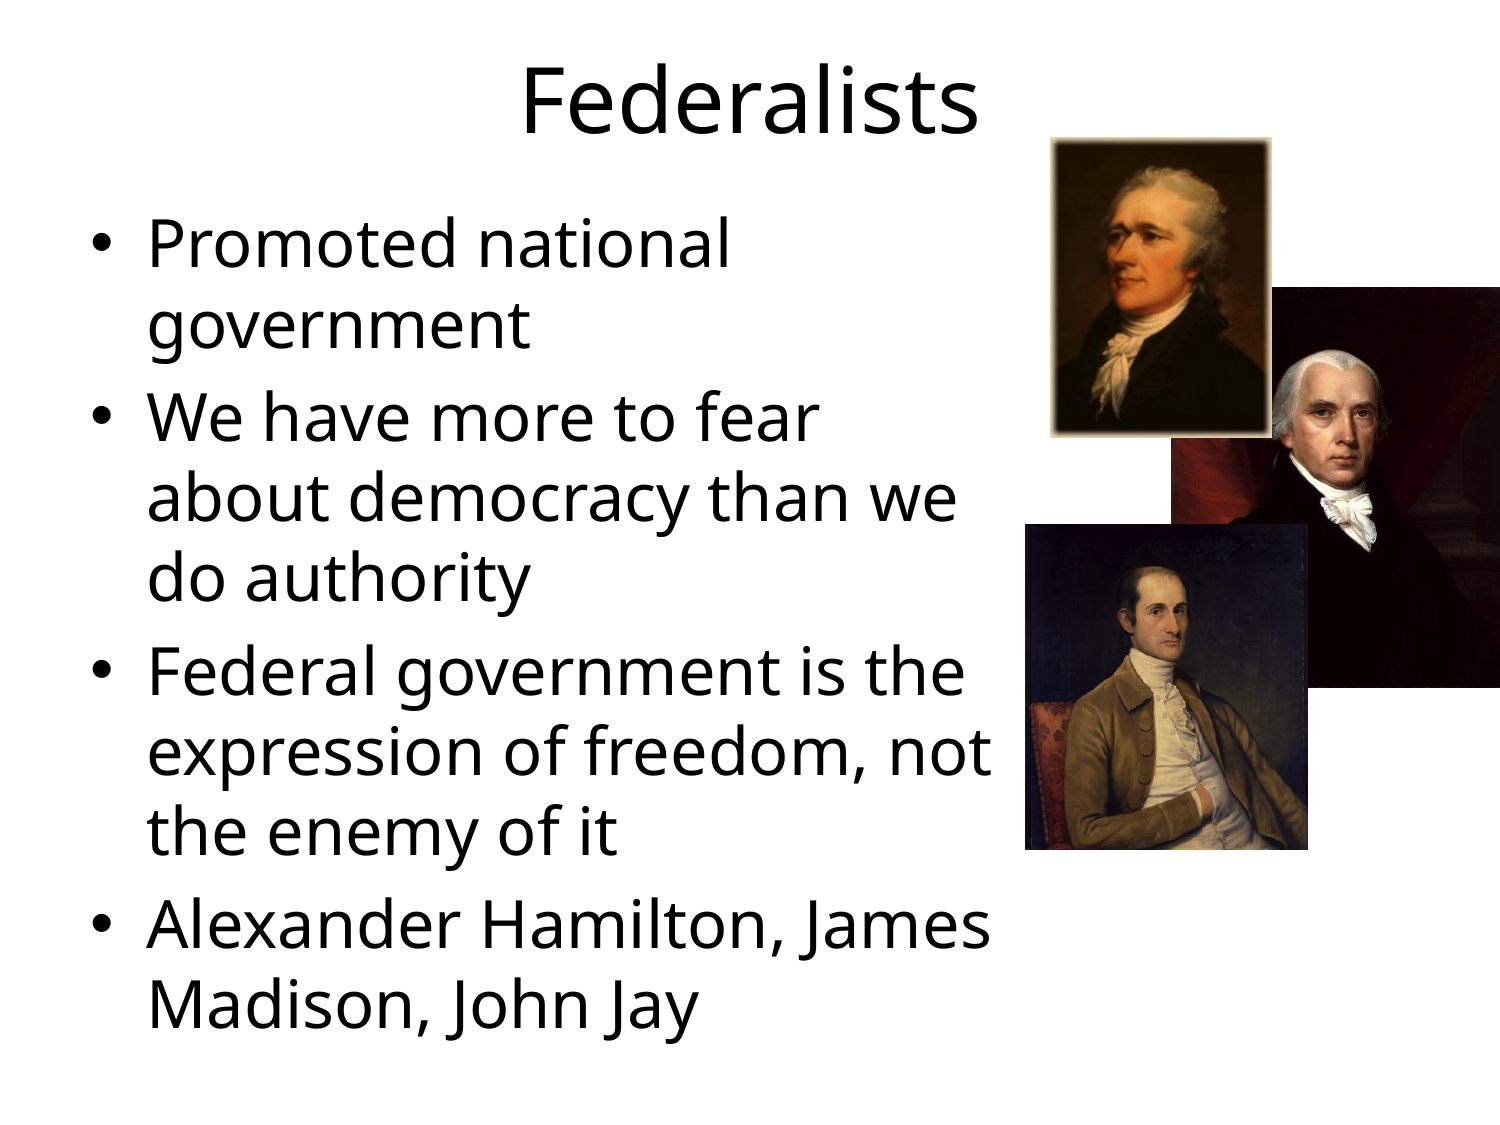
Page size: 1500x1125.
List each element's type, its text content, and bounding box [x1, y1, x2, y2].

list Promoted national government We have more to fear about democracy than we do authority Federal government is the expression of freedom, not the enemy of it Alexander Hamilton, James Madison, John Jay [75, 193, 1025, 1061]
title Federalists [75, 3, 1425, 191]
picture [1024, 137, 1500, 851]
